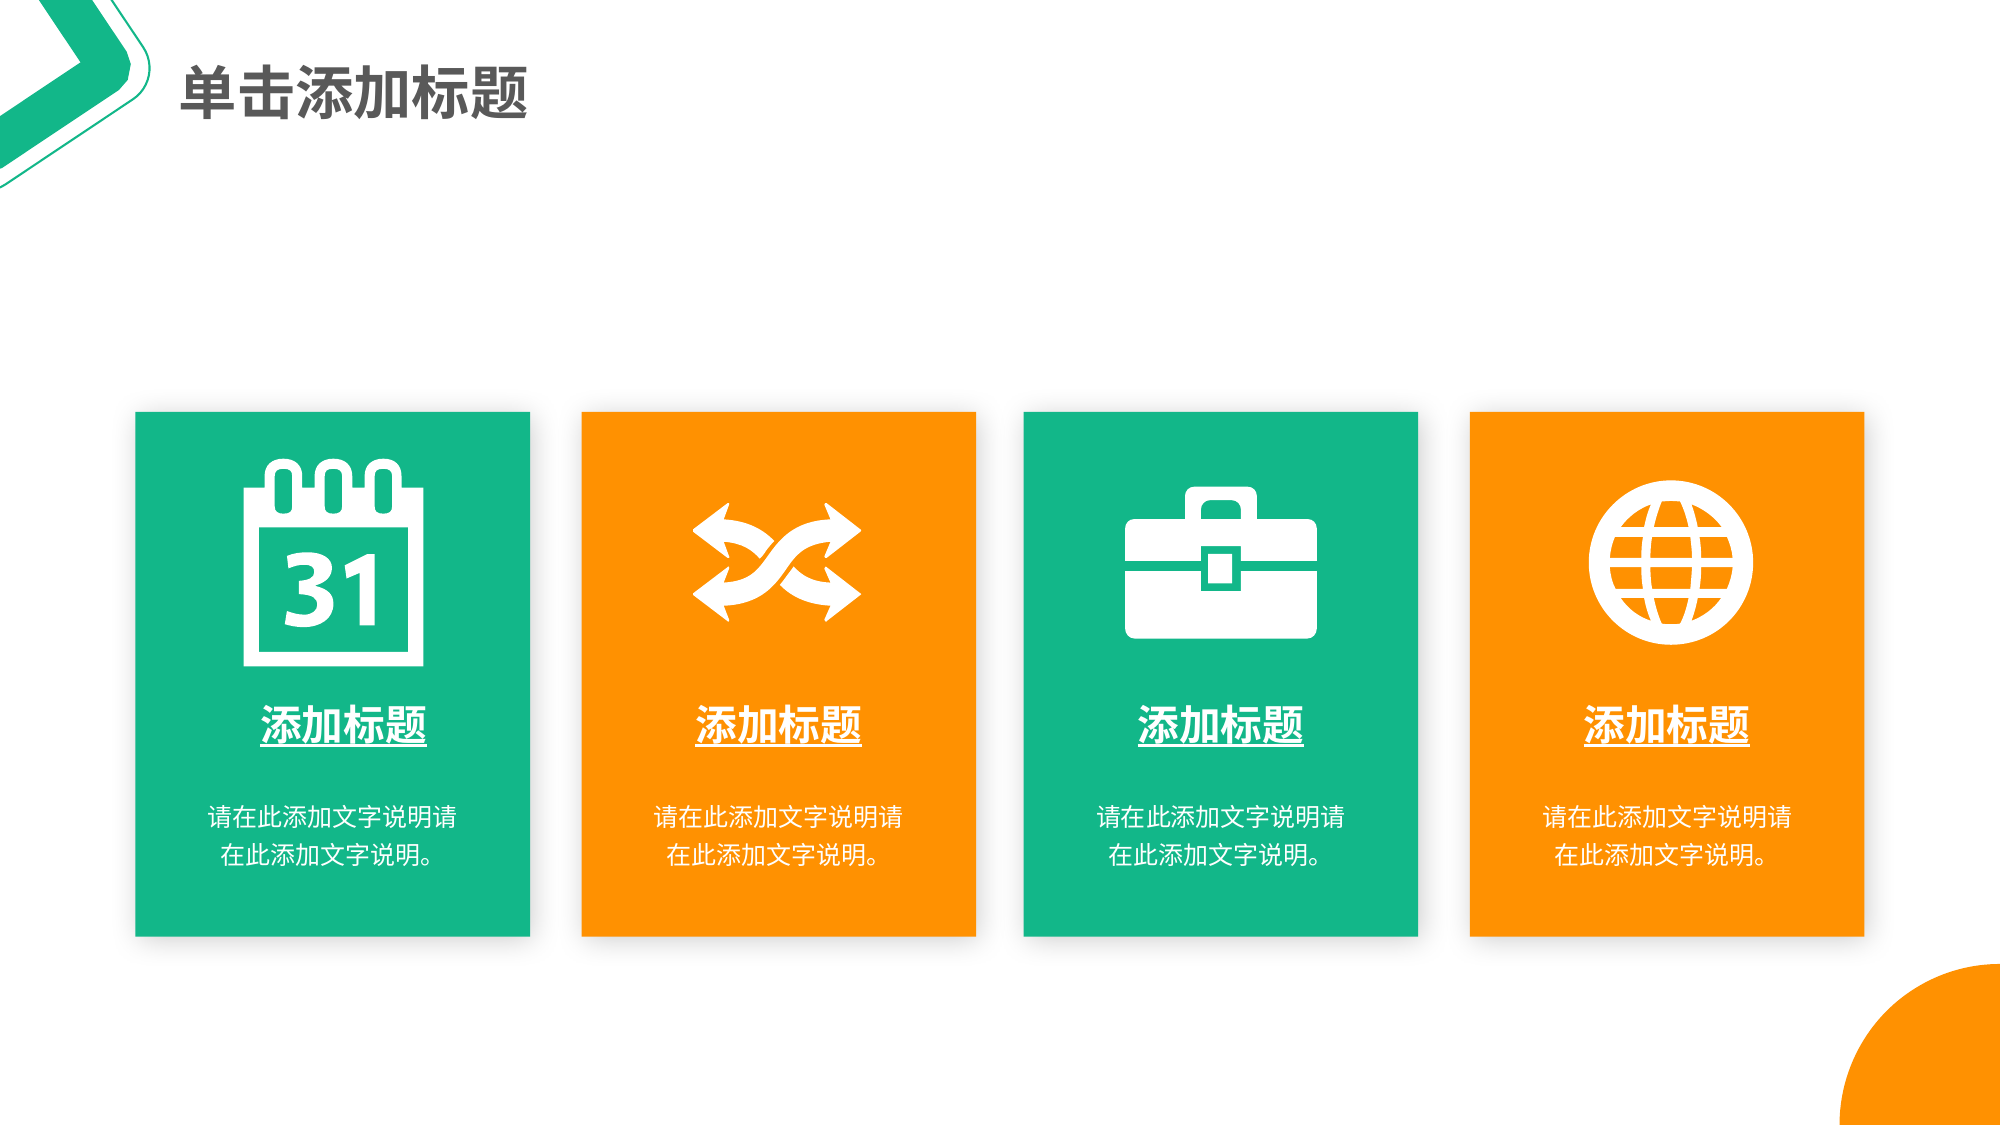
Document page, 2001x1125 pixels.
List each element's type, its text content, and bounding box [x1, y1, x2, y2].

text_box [1023, 411, 1419, 937]
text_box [0, 0, 121, 161]
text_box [1469, 411, 1865, 937]
text_box [1839, 963, 2000, 1125]
text_box 单击添加标题 [164, 48, 558, 134]
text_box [581, 411, 977, 937]
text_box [135, 411, 531, 937]
